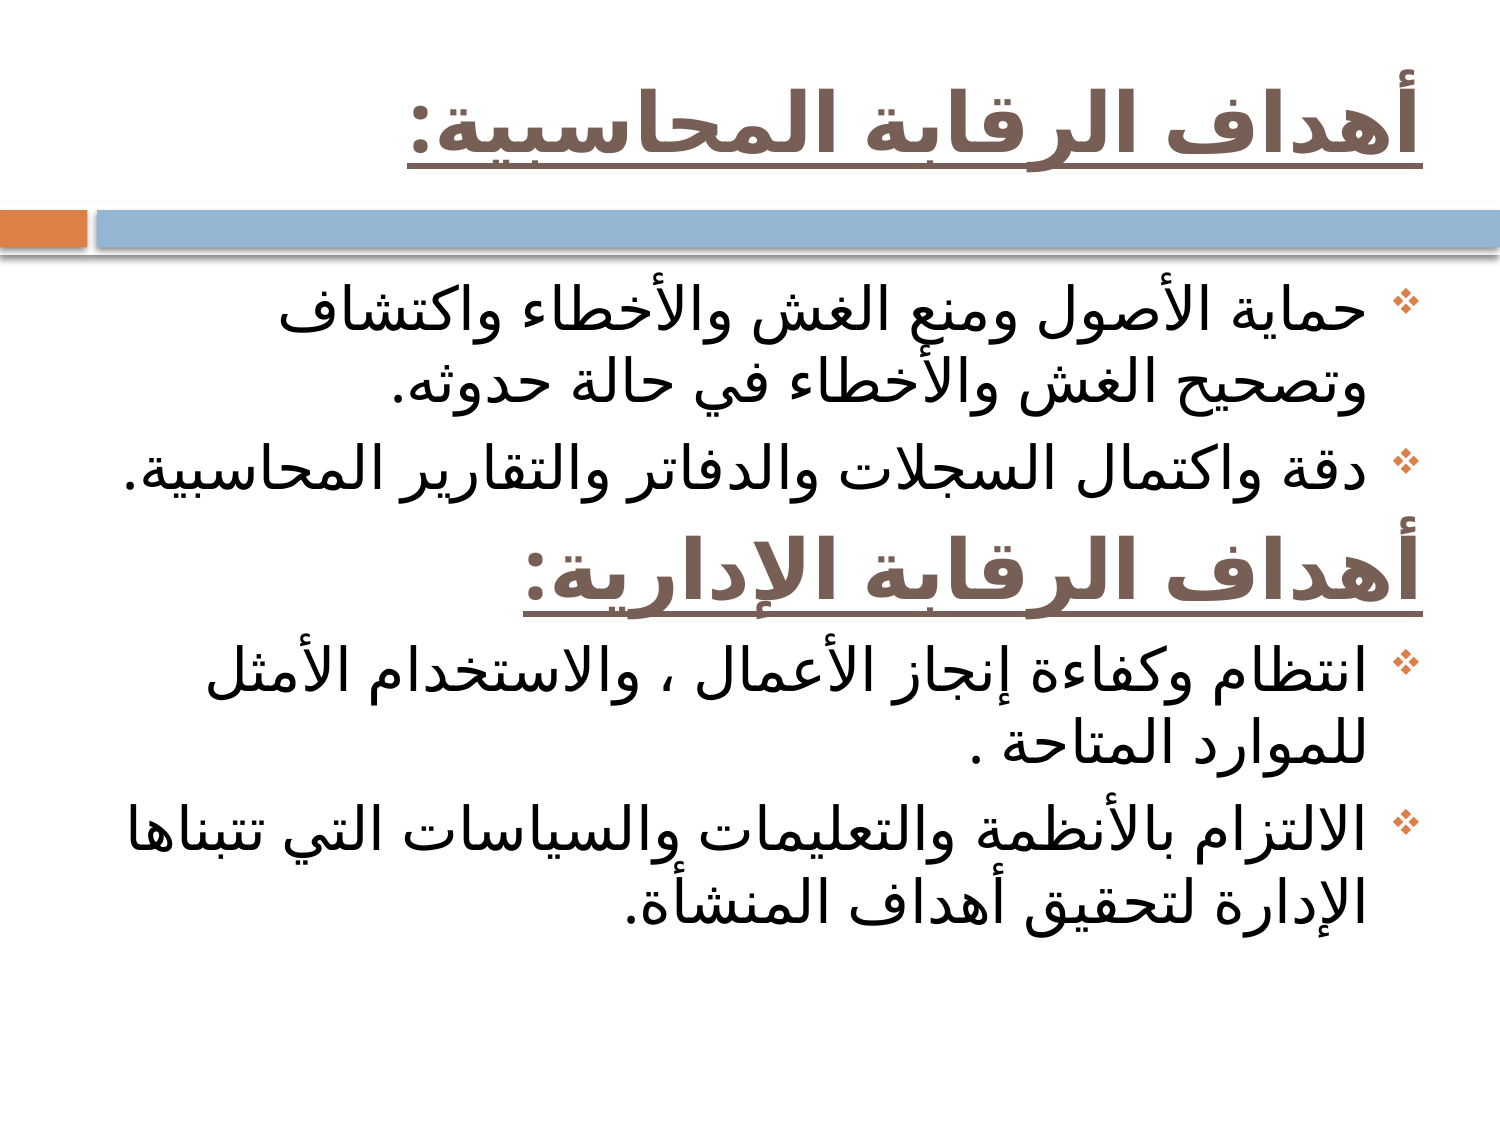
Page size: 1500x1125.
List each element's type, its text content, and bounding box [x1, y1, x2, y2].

title أهداف الرقابة المحاسبية: [100, 37, 1438, 200]
list حماية الأصول ومنع الغش والأخطاء واكتشاف وتصحيح الغش والأخطاء في حالة حدوثه. دقة واكتمال السجلات والدفاتر والتقارير المحاسبية. أهداف الرقابة الإدارية: انتظام وكفاءة إنجاز الأعمال ، والاستخدام الأمثل للموارد المتاحة . الالتزام بالأنظمة والتعليمات والسياسات التي تتبناها الإدارة لتحقيق أهداف المنشأة. [100, 262, 1438, 1000]
